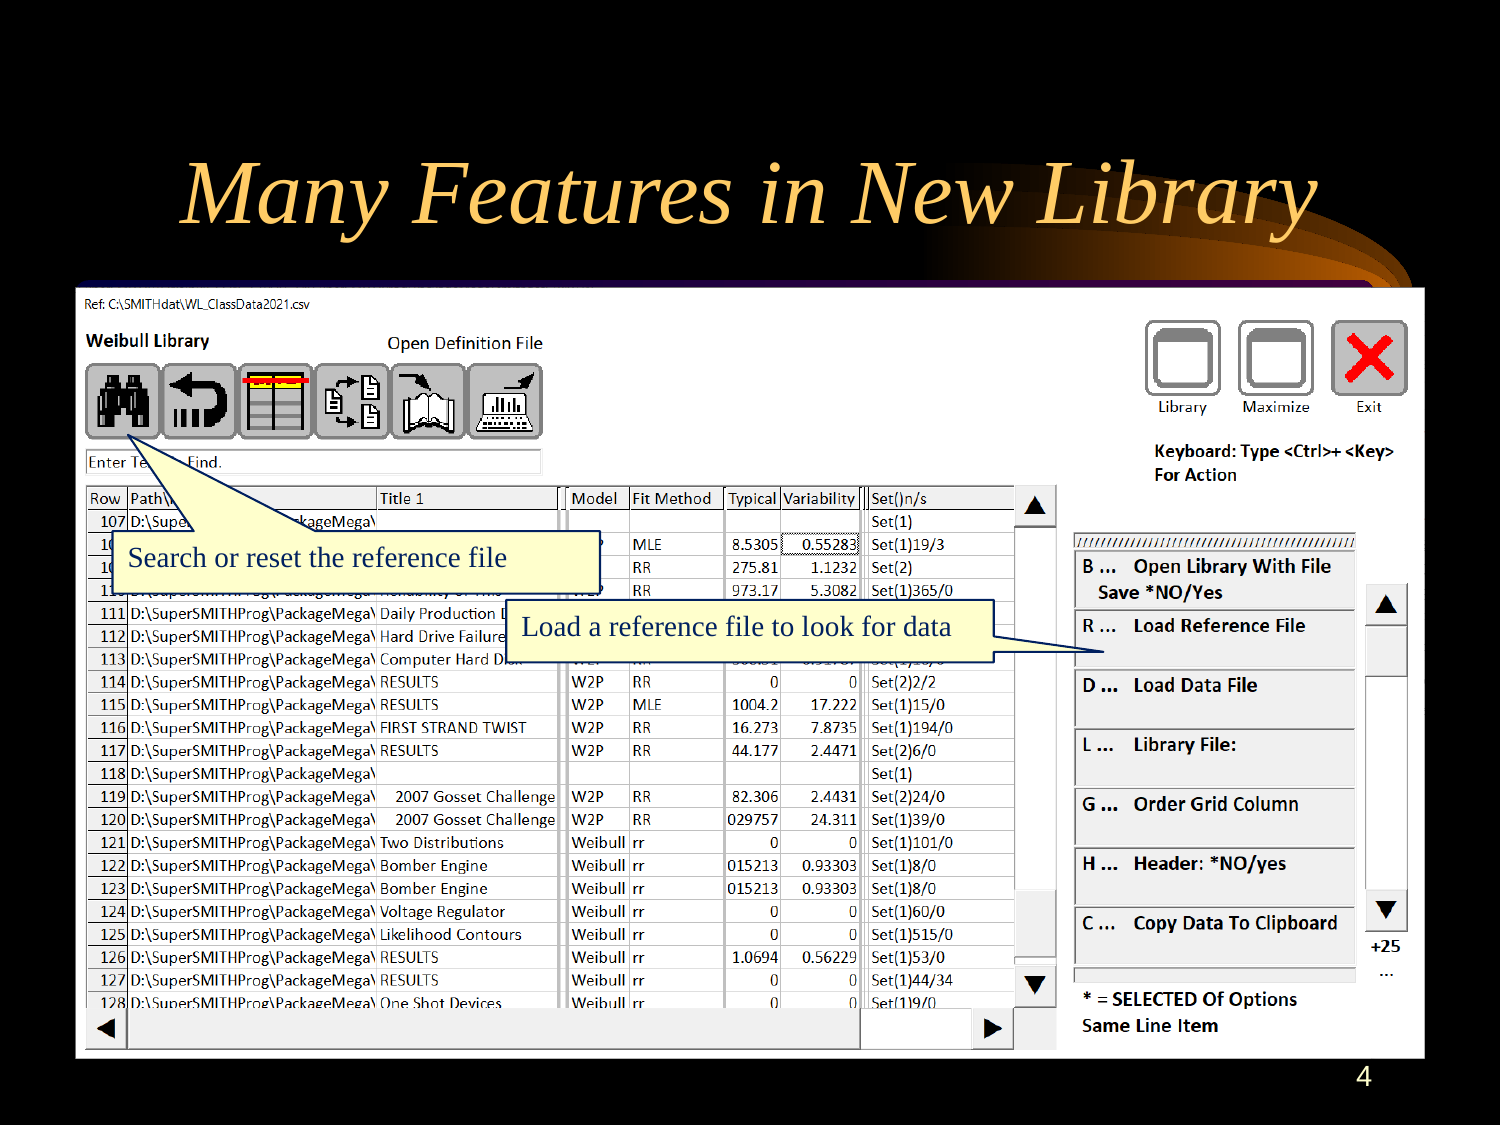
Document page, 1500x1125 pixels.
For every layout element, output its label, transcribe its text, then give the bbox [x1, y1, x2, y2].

slide_number 4 [1074, 1059, 1388, 1113]
title Many Features in New Library [112, 62, 1388, 250]
picture [74, 287, 1425, 1059]
